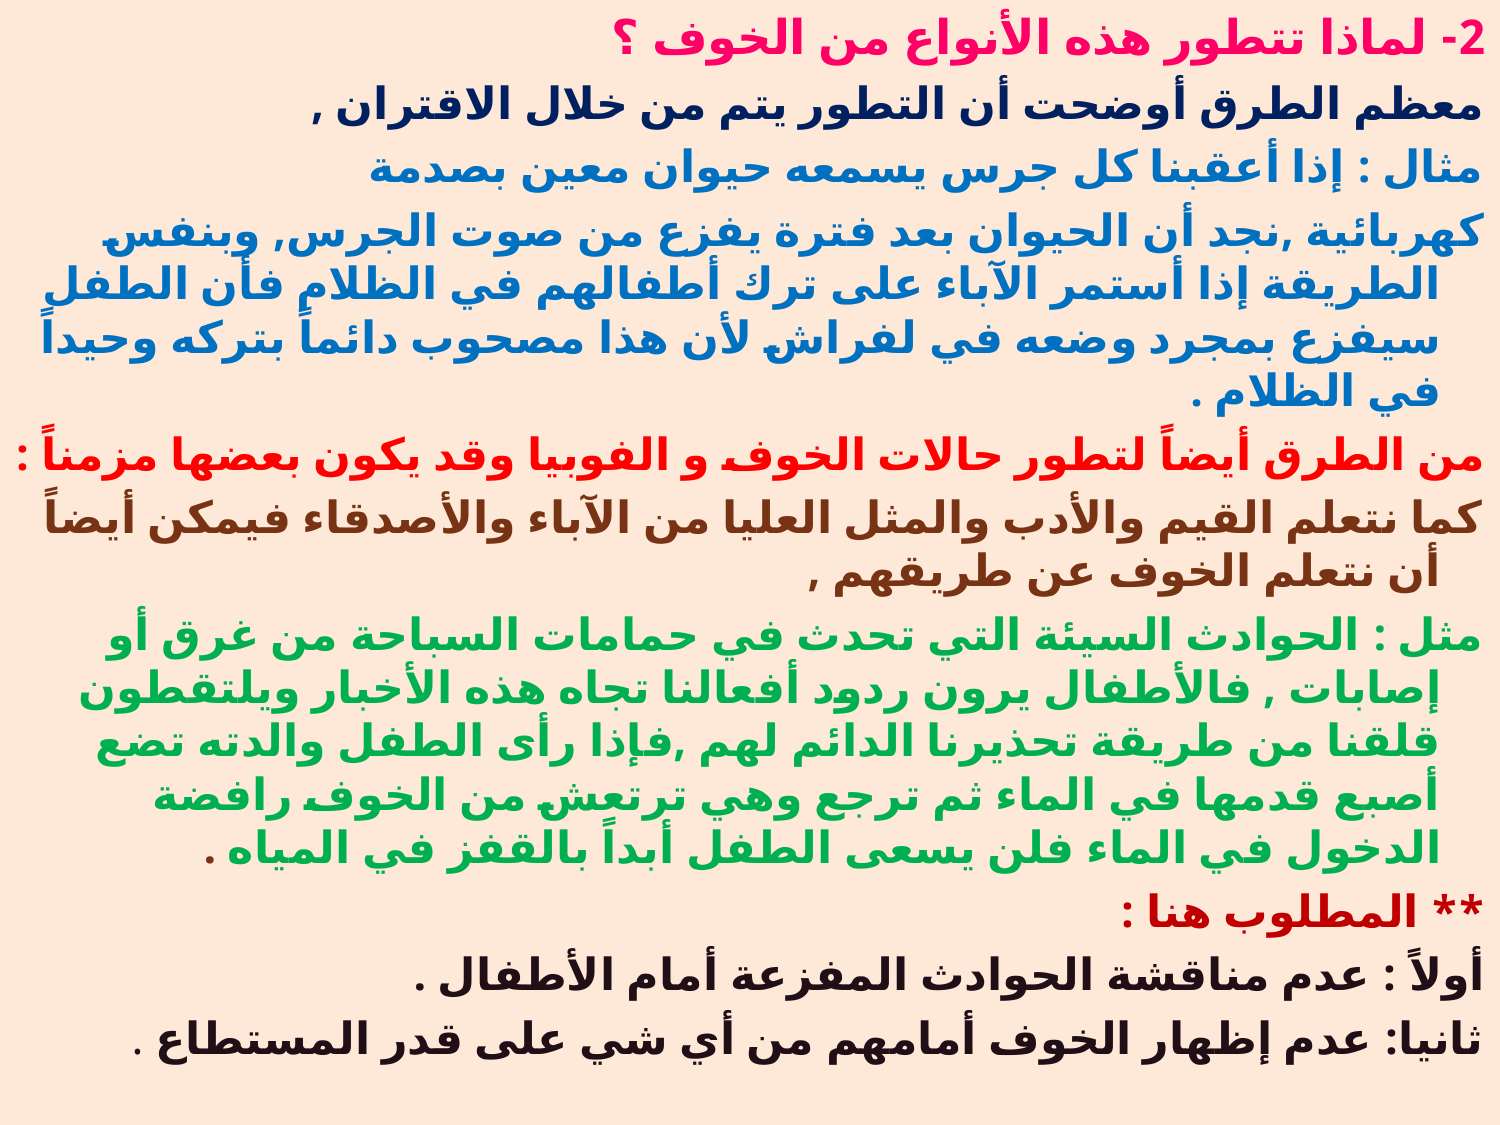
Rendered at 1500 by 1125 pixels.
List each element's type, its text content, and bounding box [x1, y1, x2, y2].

list 2- لماذا تتطور هذه الأنواع من الخوف ؟ معظم الطرق أوضحت أن التطور يتم من خلال الاقتران , مثال : إذا أعقبنا كل جرس يسمعه حيوان معين بصدمة كهربائية ,نجد أن الحيوان بعد فترة يفزع من صوت الجرس, وبنفس الطريقة إذا أستمر الآباء على ترك أطفالهم في الظلام فأن الطفل سيفزع بمجرد وضعه في لفراش لأن هذا مصحوب دائماً بتركه وحيداً في الظلام . من الطرق أيضاً لتطور حالات الخوف و الفوبيا وقد يكون بعضها مزمناً : كما نتعلم القيم والأدب والمثل العليا من الآباء والأصدقاء فيمكن أيضاً أن نتعلم الخوف عن طريقهم , مثل : الحوادث السيئة التي تحدث في حمامات السباحة من غرق أو إصابات , فالأطفال يرون ردود أفعالنا تجاه هذه الأخبار ويلتقطون قلقنا من طريقة تحذيرنا الدائم لهم ,فإذا رأى الطفل والدته تضع أصبع قدمها في الماء ثم ترجع وهي ترتعش من الخوف رافضة الدخول في الماء فلن يسعى الطفل أبداً بالقفز في المياه . ** المطلوب هنا : أولاً : عدم مناقشة الحوادث المفزعة أمام الأطفال . ثانيا: عدم إظهار الخوف أمامهم من أي شي على قدر المستطاع . [0, 0, 1500, 1125]
